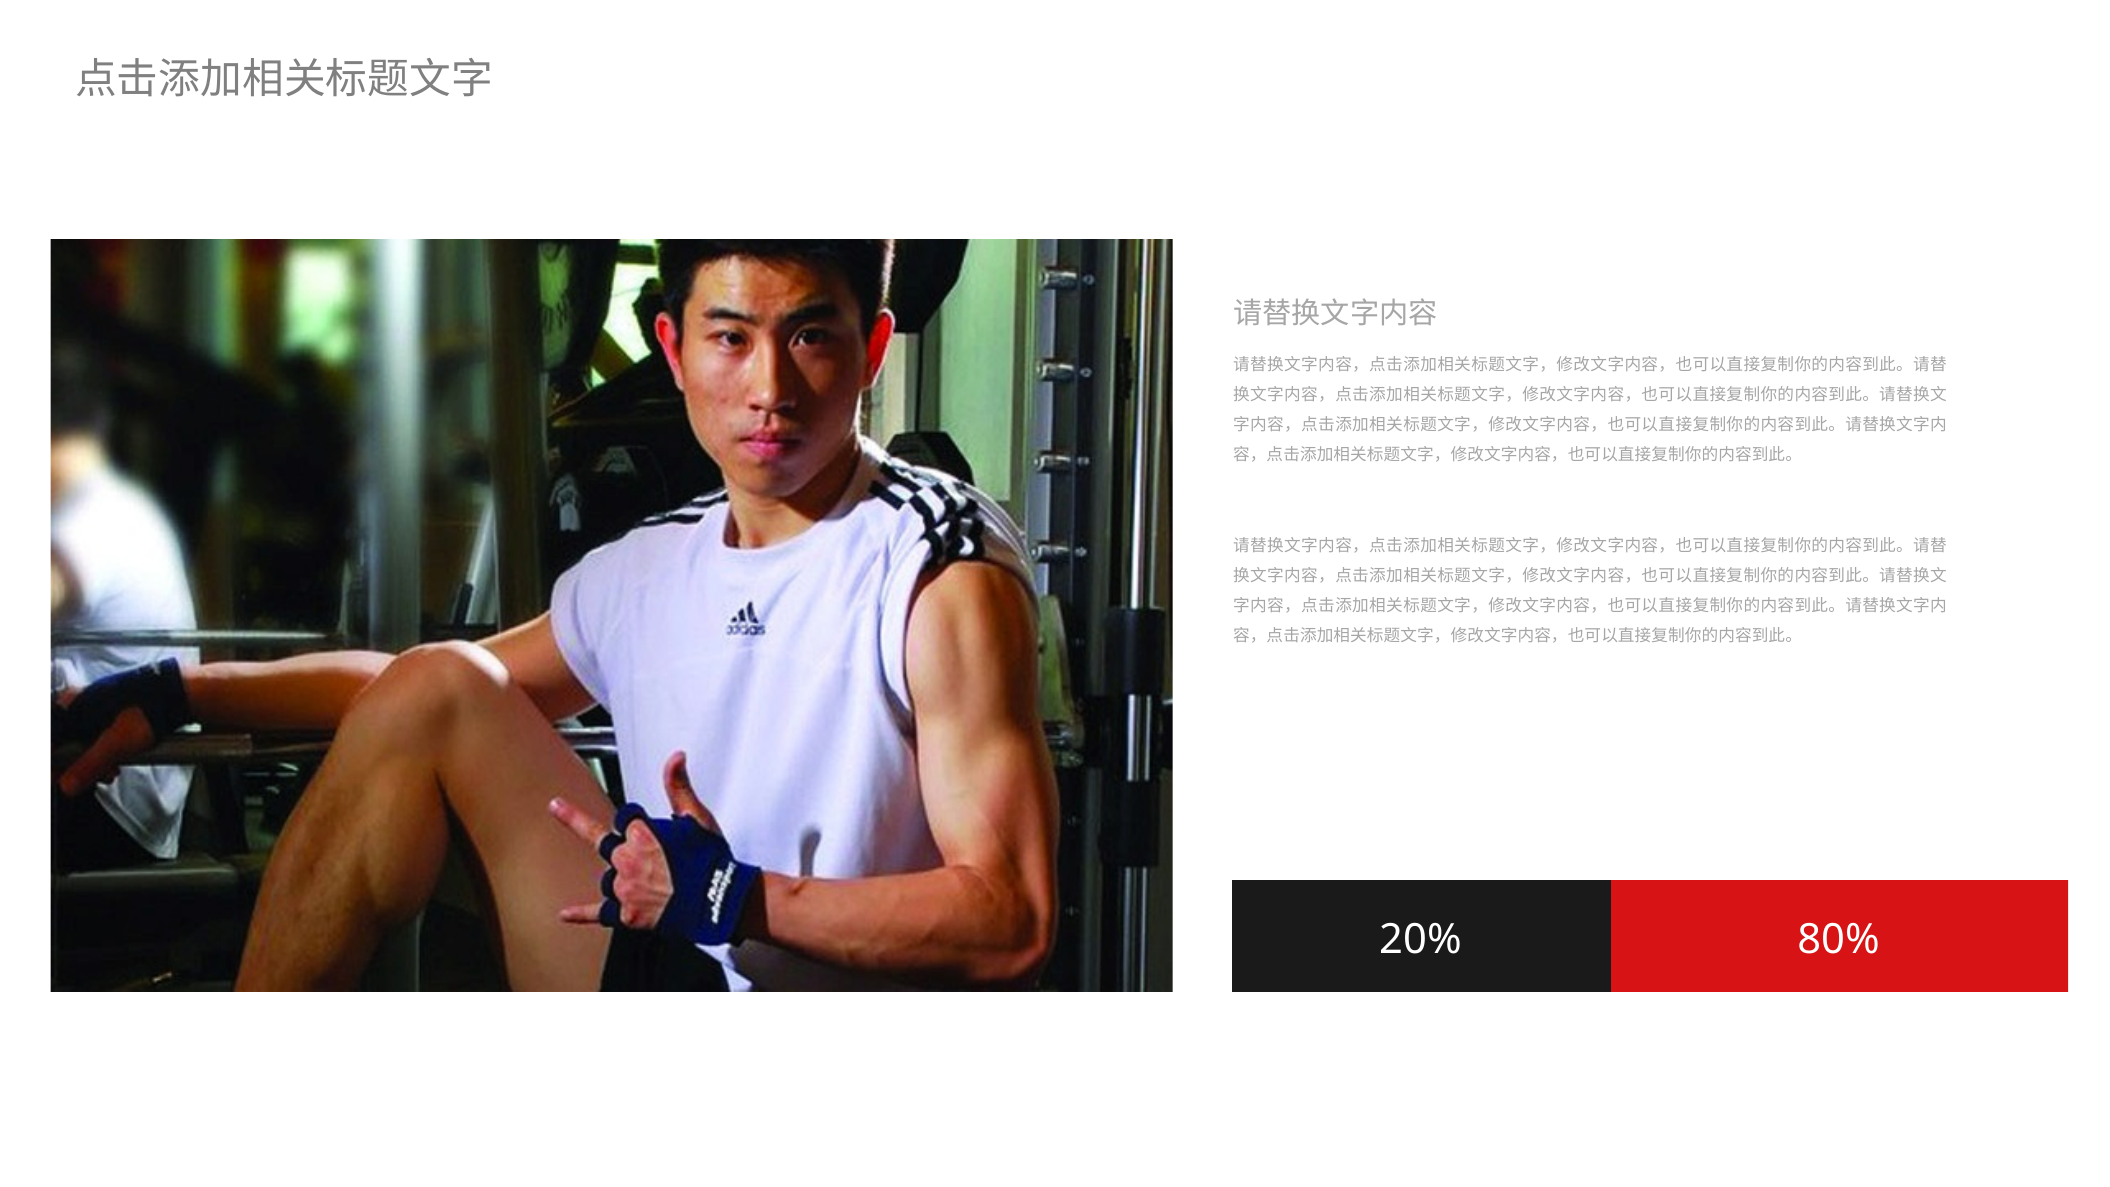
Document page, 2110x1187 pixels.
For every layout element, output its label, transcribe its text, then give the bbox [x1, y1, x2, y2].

text_box [1231, 879, 1610, 993]
text_box [50, 238, 1174, 993]
text_box 请替换文字内容，点击添加相关标题文字，修改文字内容，也可以直接复制你的内容到此。请替换文字内容，点击添加相关标题文字，修改文字内容，也可以直接复制你的内容到此。请替换文字内容，点击添加相关标题文字，修改文字内容，也可以直接复制你的内容到此。请替换文字内容，点击添加相关标题文字，修改文字内容，也可以直接复制你的内容到此。 [1217, 517, 1964, 642]
text_box 请替换文字内容，点击添加相关标题文字，修改文字内容，也可以直接复制你的内容到此。请替换文字内容，点击添加相关标题文字，修改文字内容，也可以直接复制你的内容到此。请替换文字内容，点击添加相关标题文字，修改文字内容，也可以直接复制你的内容到此。请替换文字内容，点击添加相关标题文字，修改文字内容，也可以直接复制你的内容到此。 [1217, 336, 1964, 461]
text_box [1610, 879, 2069, 993]
text_box 20% [1364, 904, 1519, 969]
text_box 点击添加相关标题文字 [59, 44, 563, 107]
text_box 80% [1782, 904, 1937, 969]
text_box 请替换文字内容 [1217, 286, 1519, 336]
